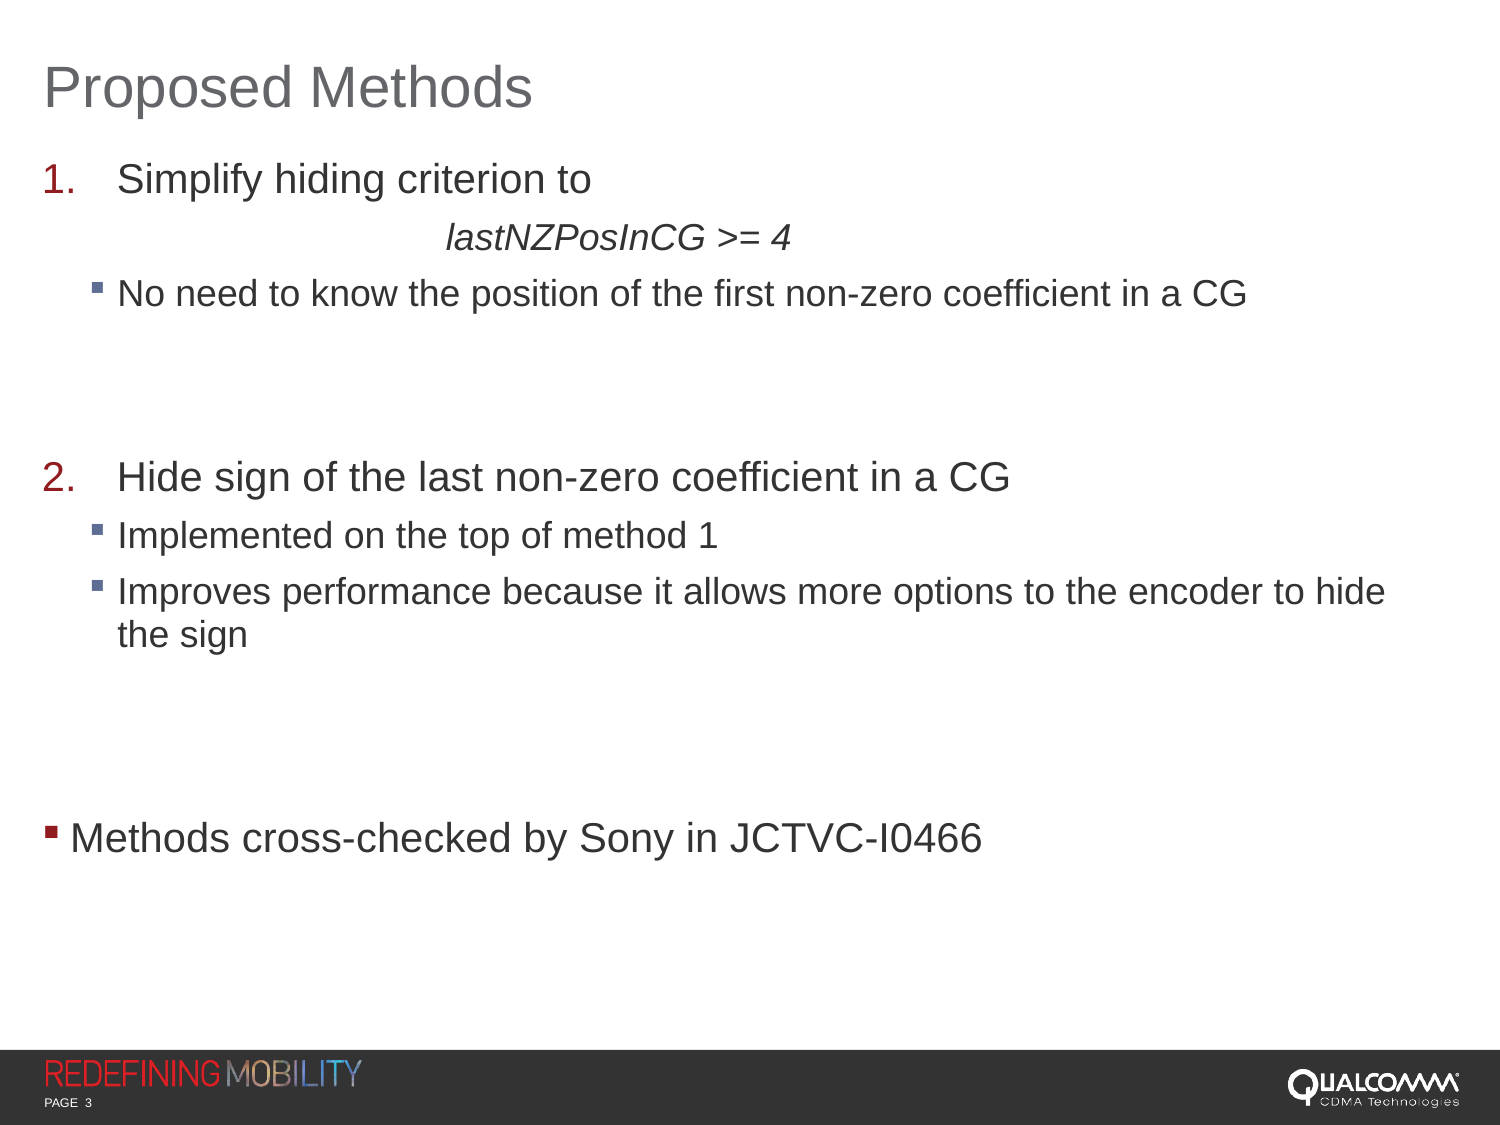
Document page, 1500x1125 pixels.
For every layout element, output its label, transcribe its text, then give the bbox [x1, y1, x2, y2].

list Simplify hiding criterion to lastNZPosInCG >= 4 No need to know the position of the first non-zero coefficient in a CG Hide sign of the last non-zero coefficient in a CG Implemented on the top of method 1 Improves performance because it allows more options to the encoder to hide the sign Methods cross-checked by Sony in JCTVC-I0466 [26, 148, 1457, 1021]
title Proposed Methods [28, 44, 1462, 138]
picture [1278, 1058, 1478, 1114]
picture [30, 1048, 372, 1099]
